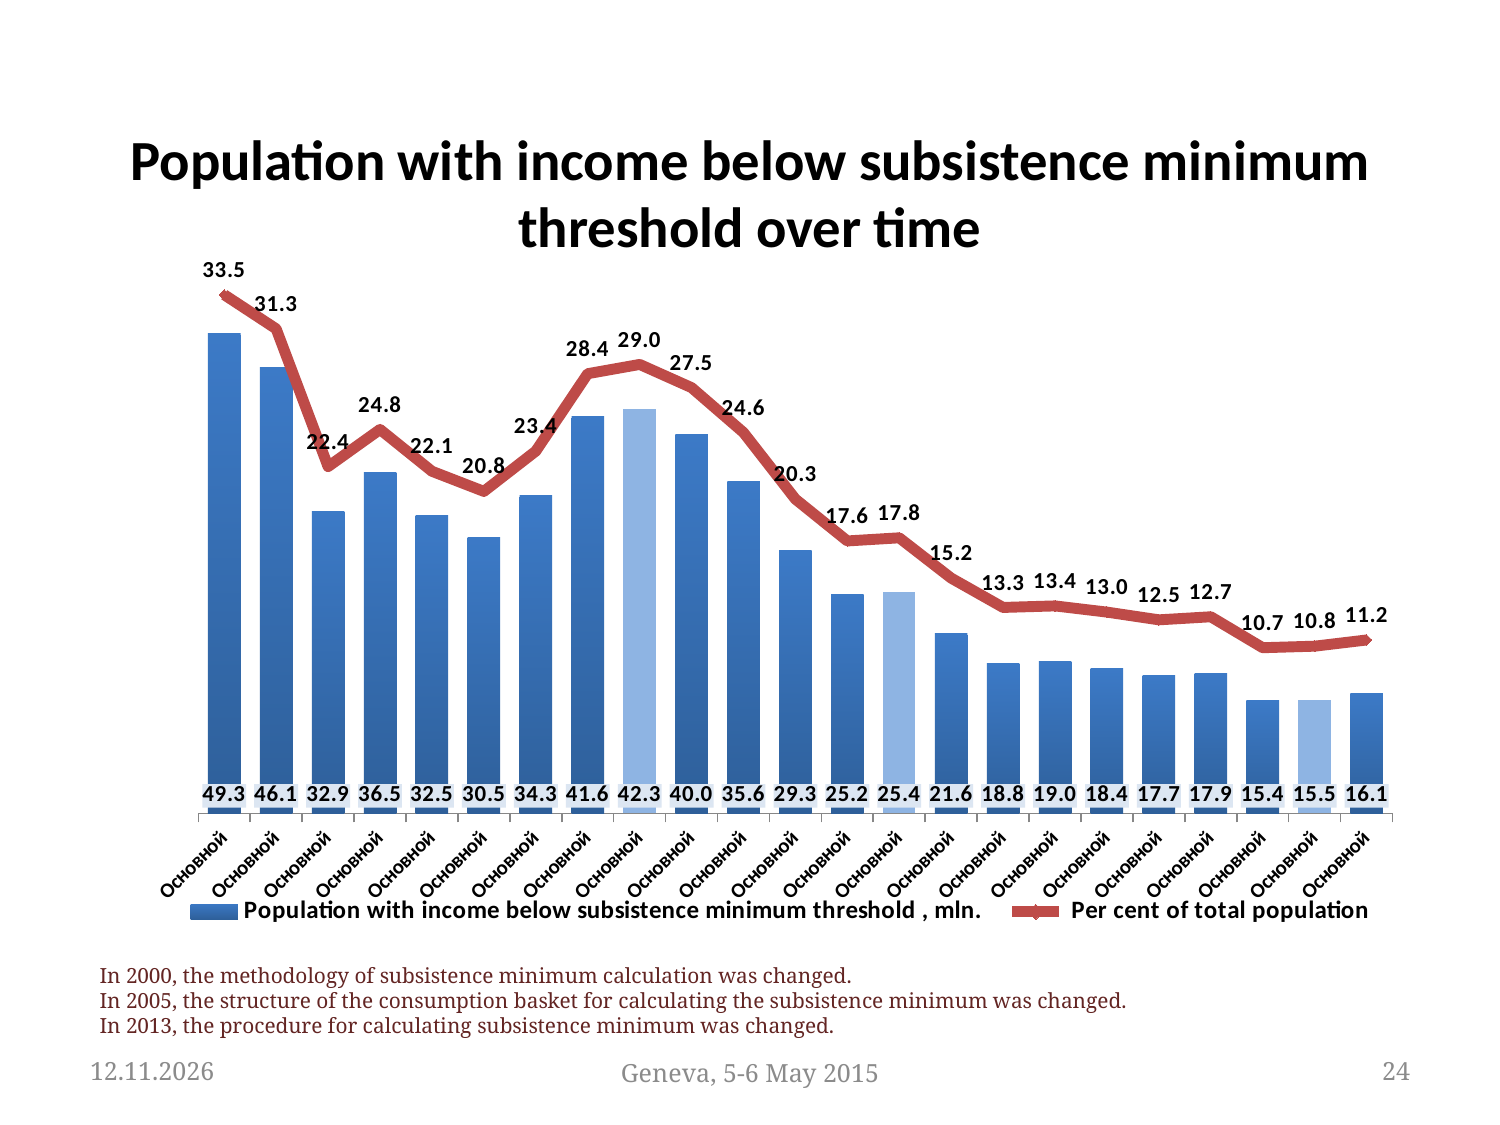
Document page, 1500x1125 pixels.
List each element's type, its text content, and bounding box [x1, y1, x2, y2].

text_box In 2000, the methodology of subsistence minimum calculation was changed. In 2005, the structure of the consumption basket for calculating the subsistence minimum was changed. In 2013, the procedure for calculating subsistence minimum was changed. [84, 954, 1142, 1045]
footer Geneva, 5-6 May 2015 [512, 1042, 988, 1103]
chart [147, 255, 1434, 956]
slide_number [75, 1042, 425, 1103]
slide_number 24 [1074, 1042, 1425, 1103]
title Population with income below subsistence minimum threshold over time [75, 115, 1425, 268]
